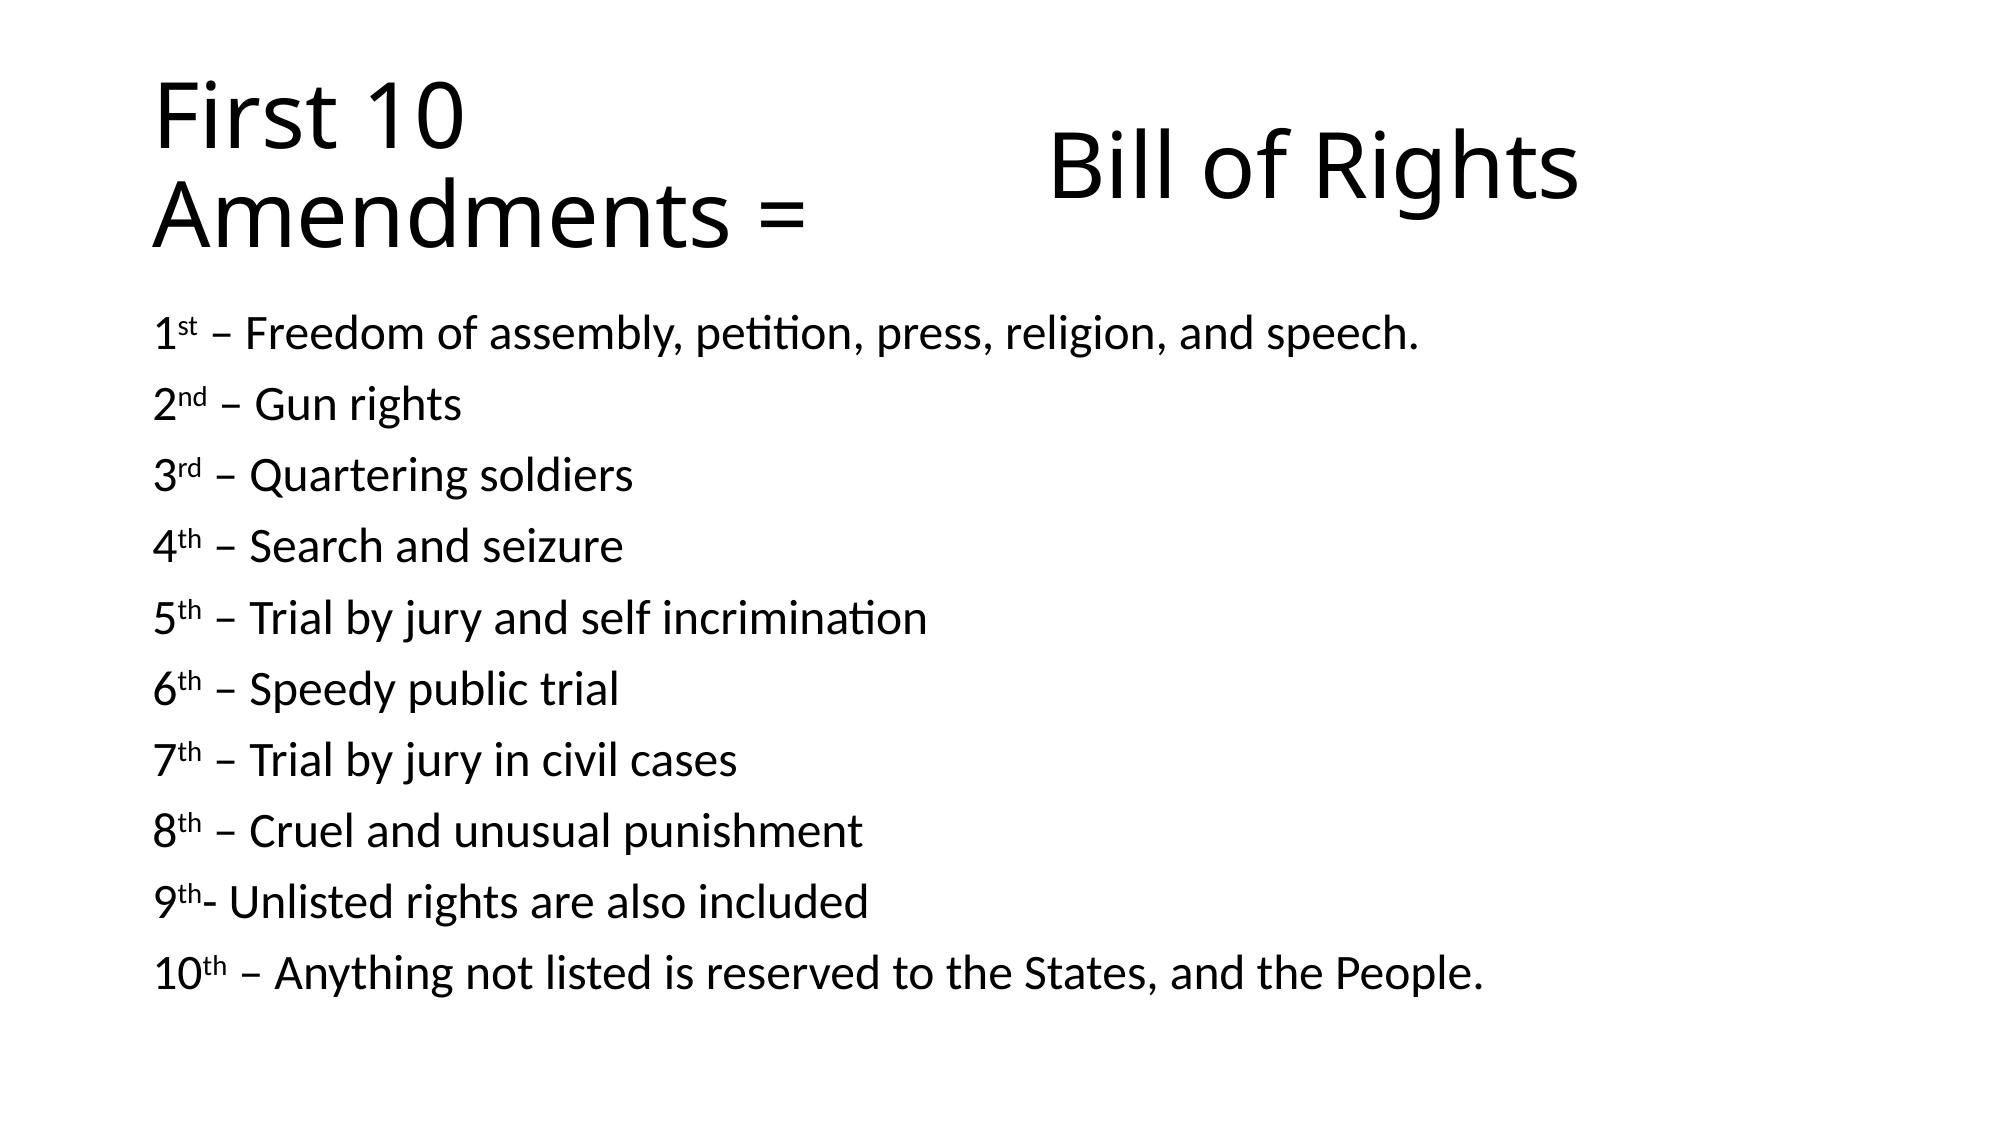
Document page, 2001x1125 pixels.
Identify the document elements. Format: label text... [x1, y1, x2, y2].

list 1st – Freedom of assembly, petition, press, religion, and speech. 2nd – Gun rights 3rd – Quartering soldiers 4th – Search and seizure 5th – Trial by jury and self incrimination 6th – Speedy public trial 7th – Trial by jury in civil cases 8th – Cruel and unusual punishment 9th- Unlisted rights are also included 10th – Anything not listed is reserved to the States, and the People. [137, 299, 1863, 1014]
text_box First 10 Amendments = [137, 59, 1032, 278]
title Bill of Rights [1032, 91, 1819, 247]
